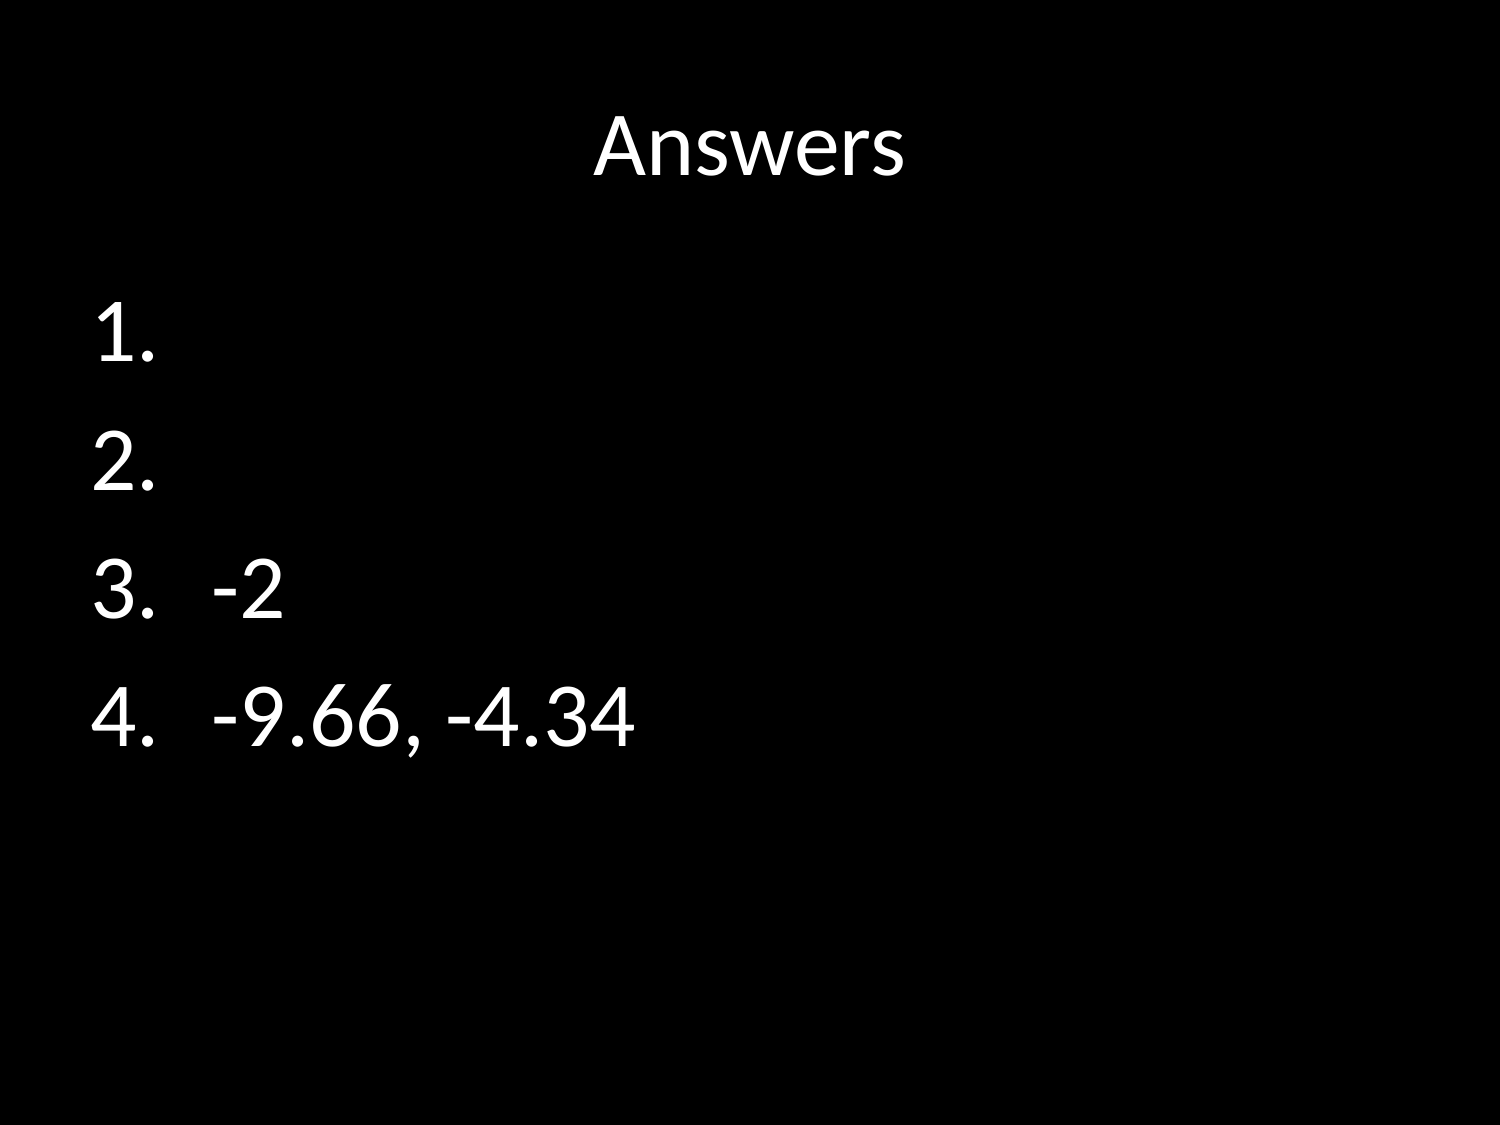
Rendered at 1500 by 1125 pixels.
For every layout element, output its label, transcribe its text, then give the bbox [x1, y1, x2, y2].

title Answers [75, 45, 1425, 233]
